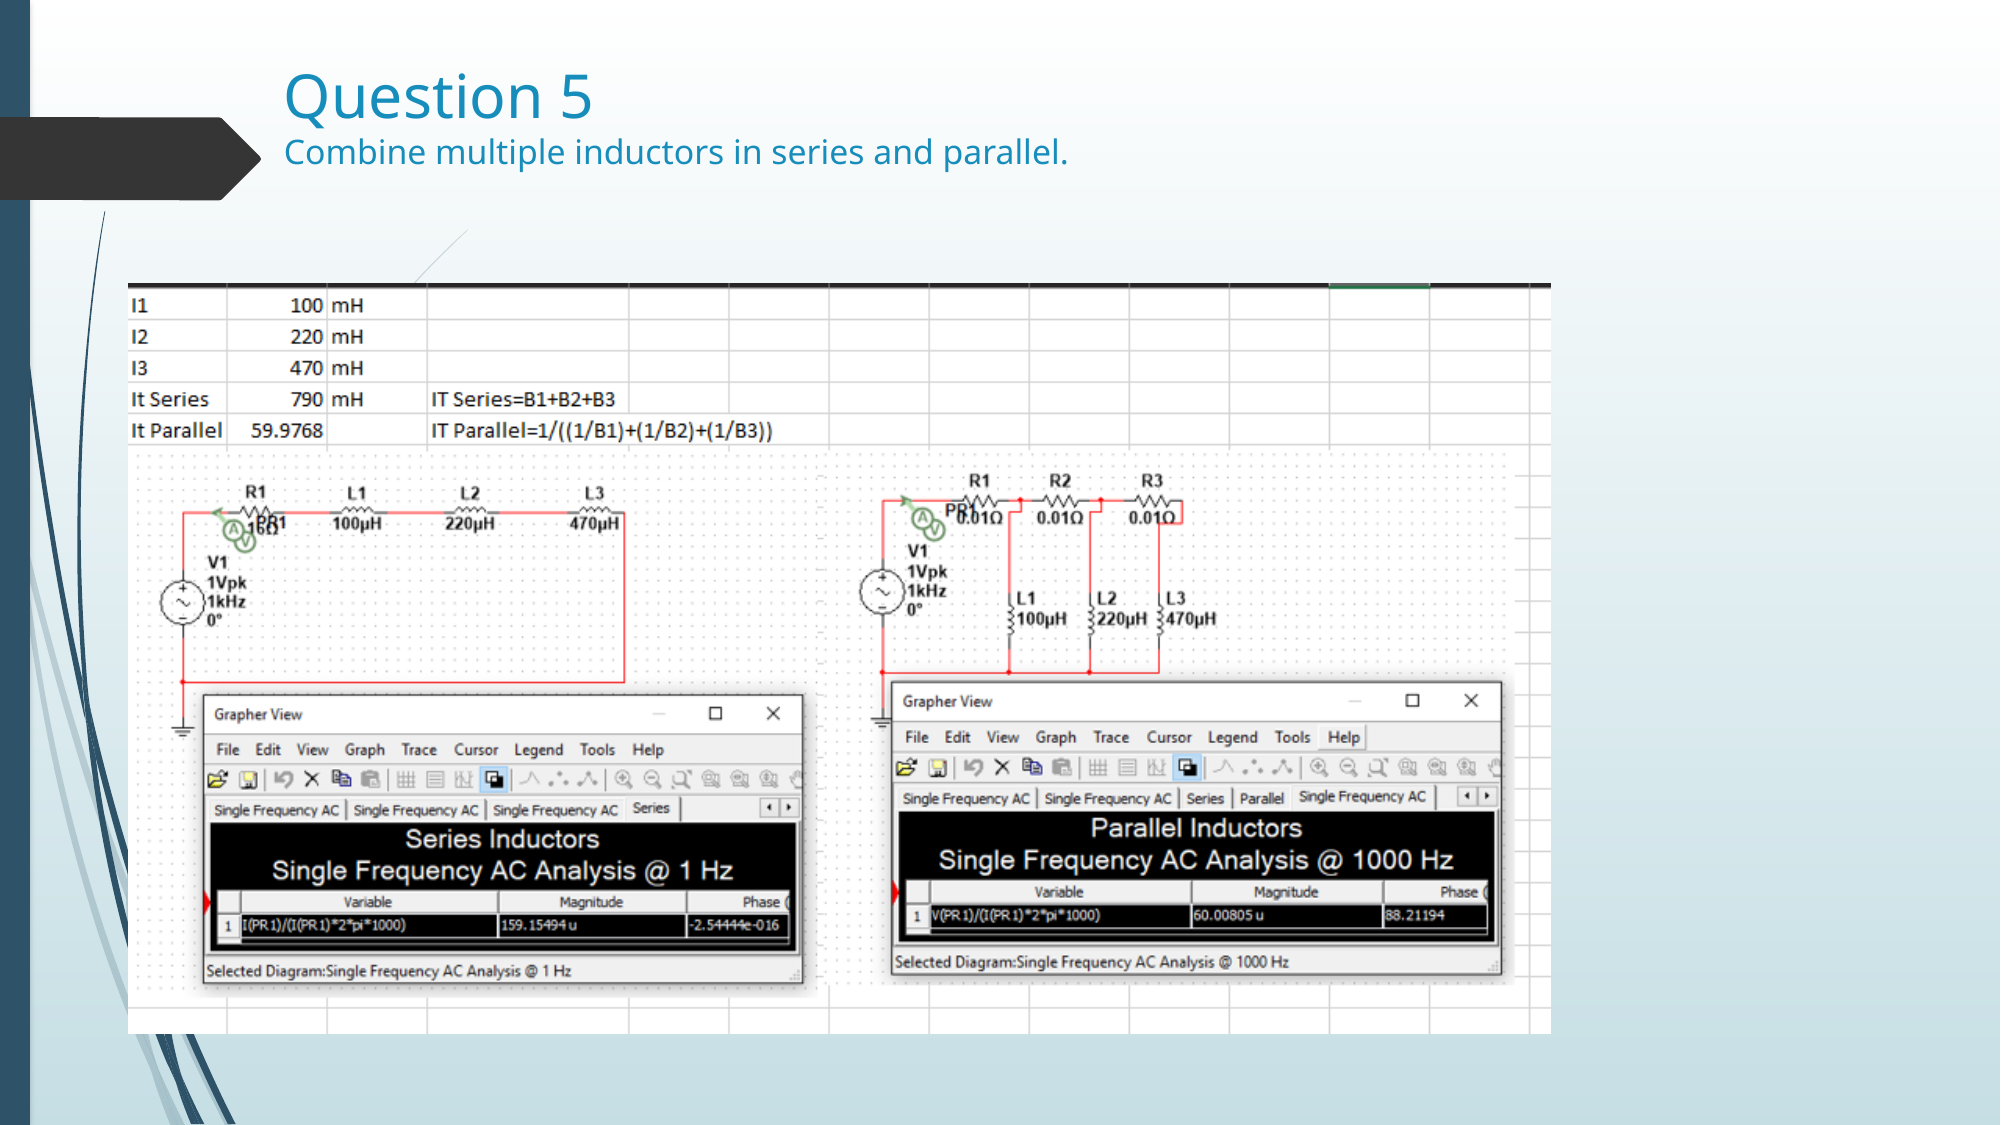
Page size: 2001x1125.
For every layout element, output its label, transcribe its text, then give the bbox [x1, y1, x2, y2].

picture [128, 282, 1551, 1034]
title Question 5 Combine multiple inductors in series and parallel. [269, 50, 1731, 261]
